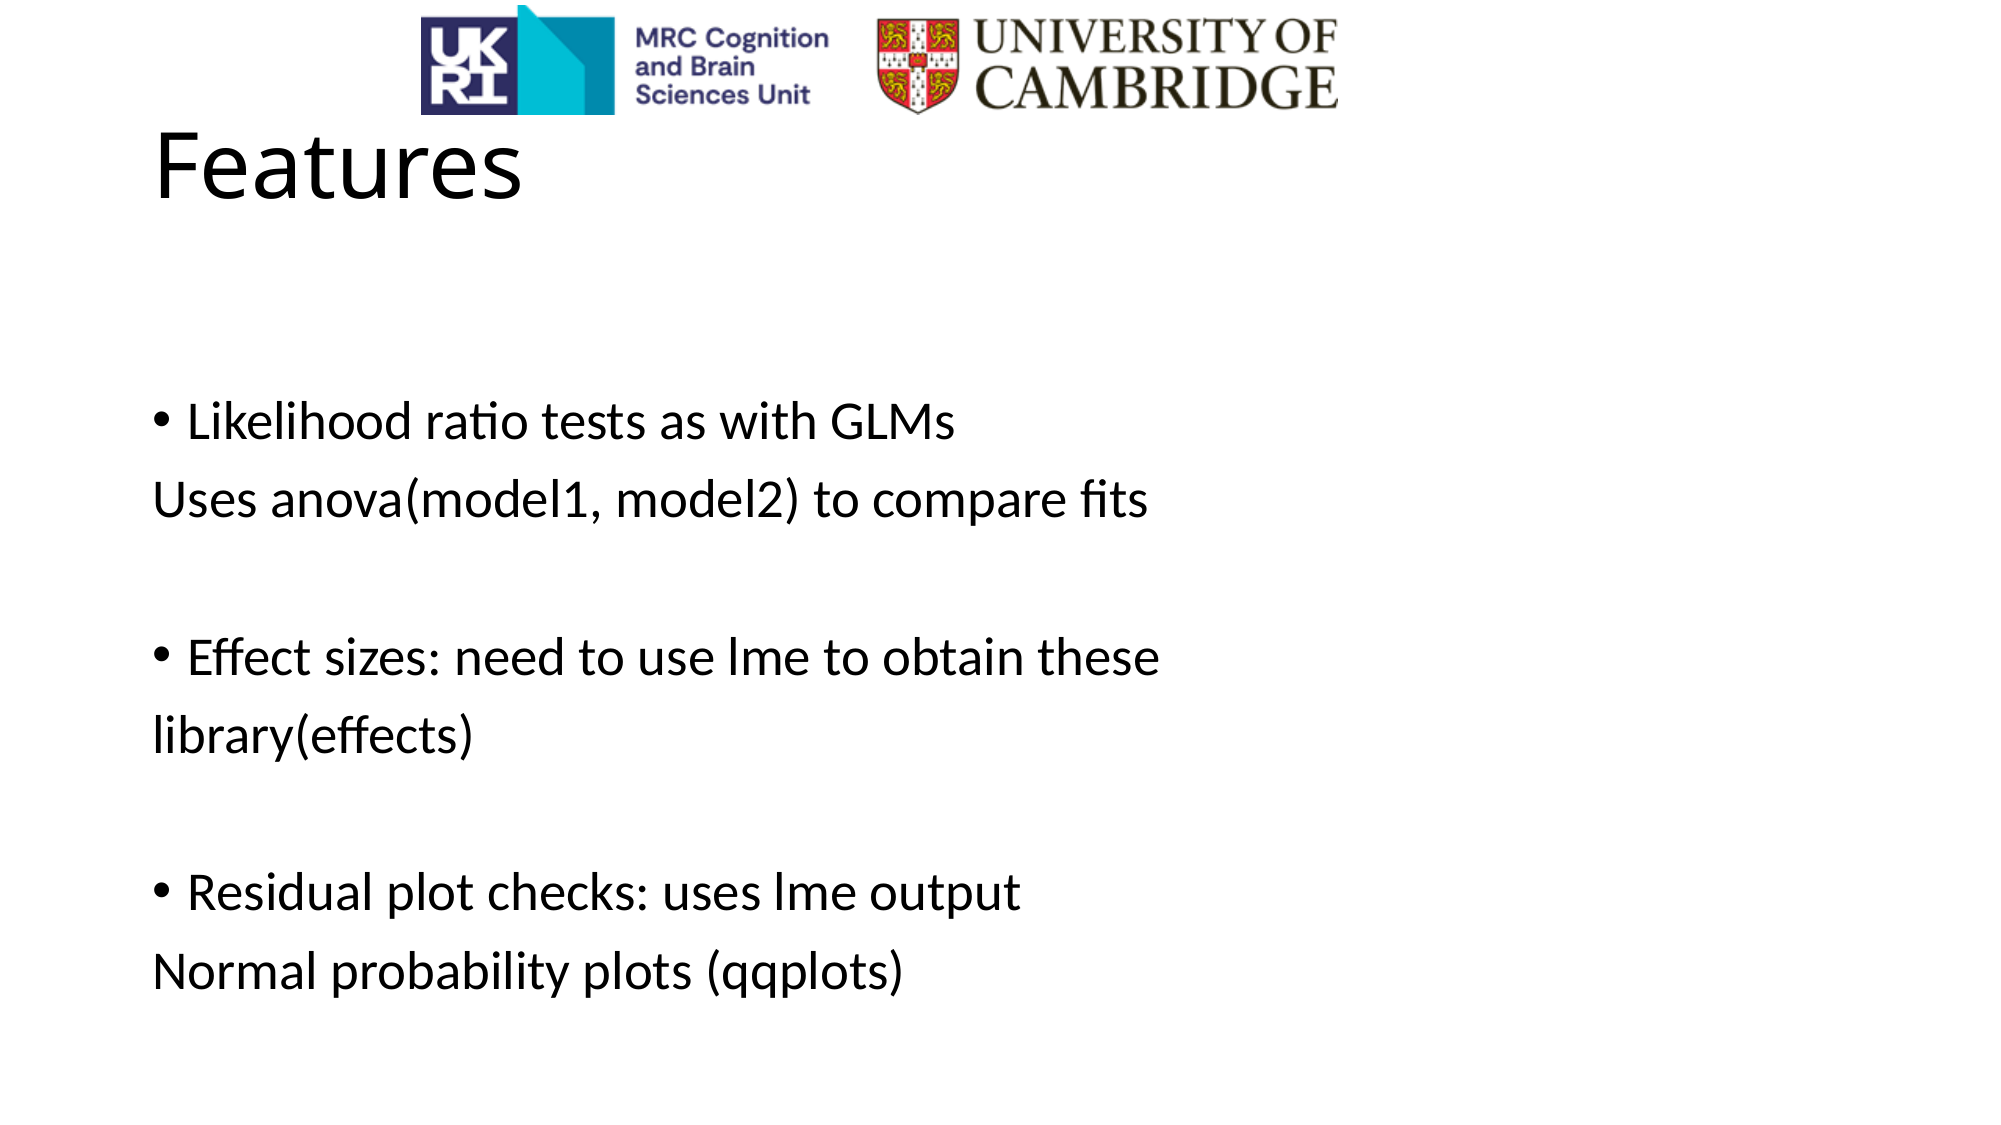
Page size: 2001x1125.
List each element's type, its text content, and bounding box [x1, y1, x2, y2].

picture [421, 5, 1338, 59]
title Features [137, 59, 1863, 278]
list Likelihood ratio tests as with GLMs Uses anova(model1, model2) to compare fits Effect sizes: need to use lme to obtain these library(effects) Residual plot checks: uses lme output Normal probability plots (qqplots) [137, 299, 1863, 1014]
